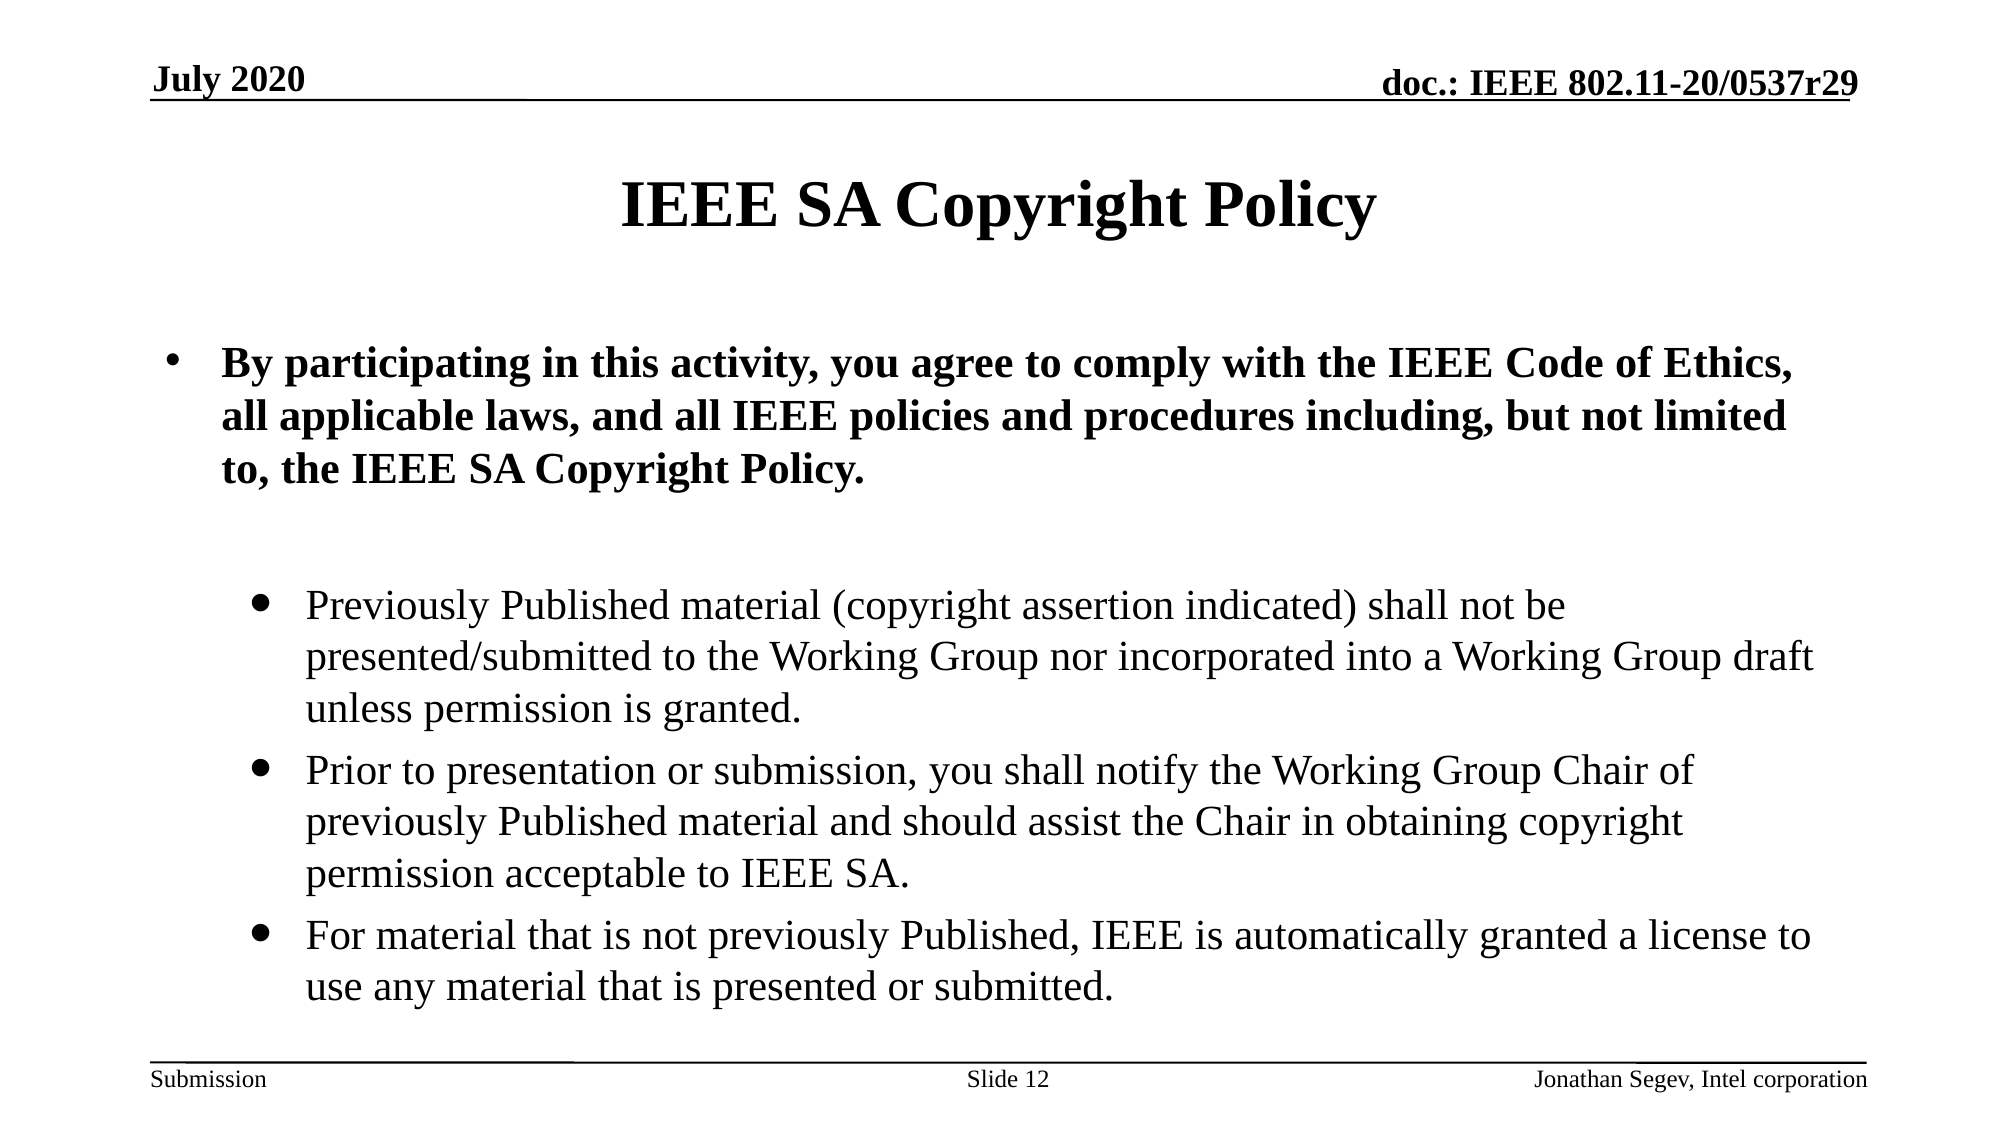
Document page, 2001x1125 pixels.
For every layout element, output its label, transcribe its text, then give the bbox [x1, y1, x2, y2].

footer Jonathan Segev, Intel corporation [1171, 1061, 1869, 1093]
slide_number Slide 12 [950, 1061, 1067, 1123]
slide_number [152, 54, 563, 100]
list By participating in this activity, you agree to comply with the IEEE Code of Ethics, all applicable laws, and all IEEE policies and procedures including, but not limited to, the IEEE SA Copyright Policy. Previously Published material (copyright assertion indicated) shall not be presented/submitted to the Working Group nor incorporated into a Working Group draft unless permission is granted. Prior to presentation or submission, you shall notify the Working Group Chair of previously Published material and should assist the Chair in obtaining copyright permission acceptable to IEEE SA. For material that is not previously Published, IEEE is automatically granted a license to use any material that is presented or submitted. [149, 324, 1850, 1000]
title IEEE SA Copyright Policy [149, 112, 1850, 288]
